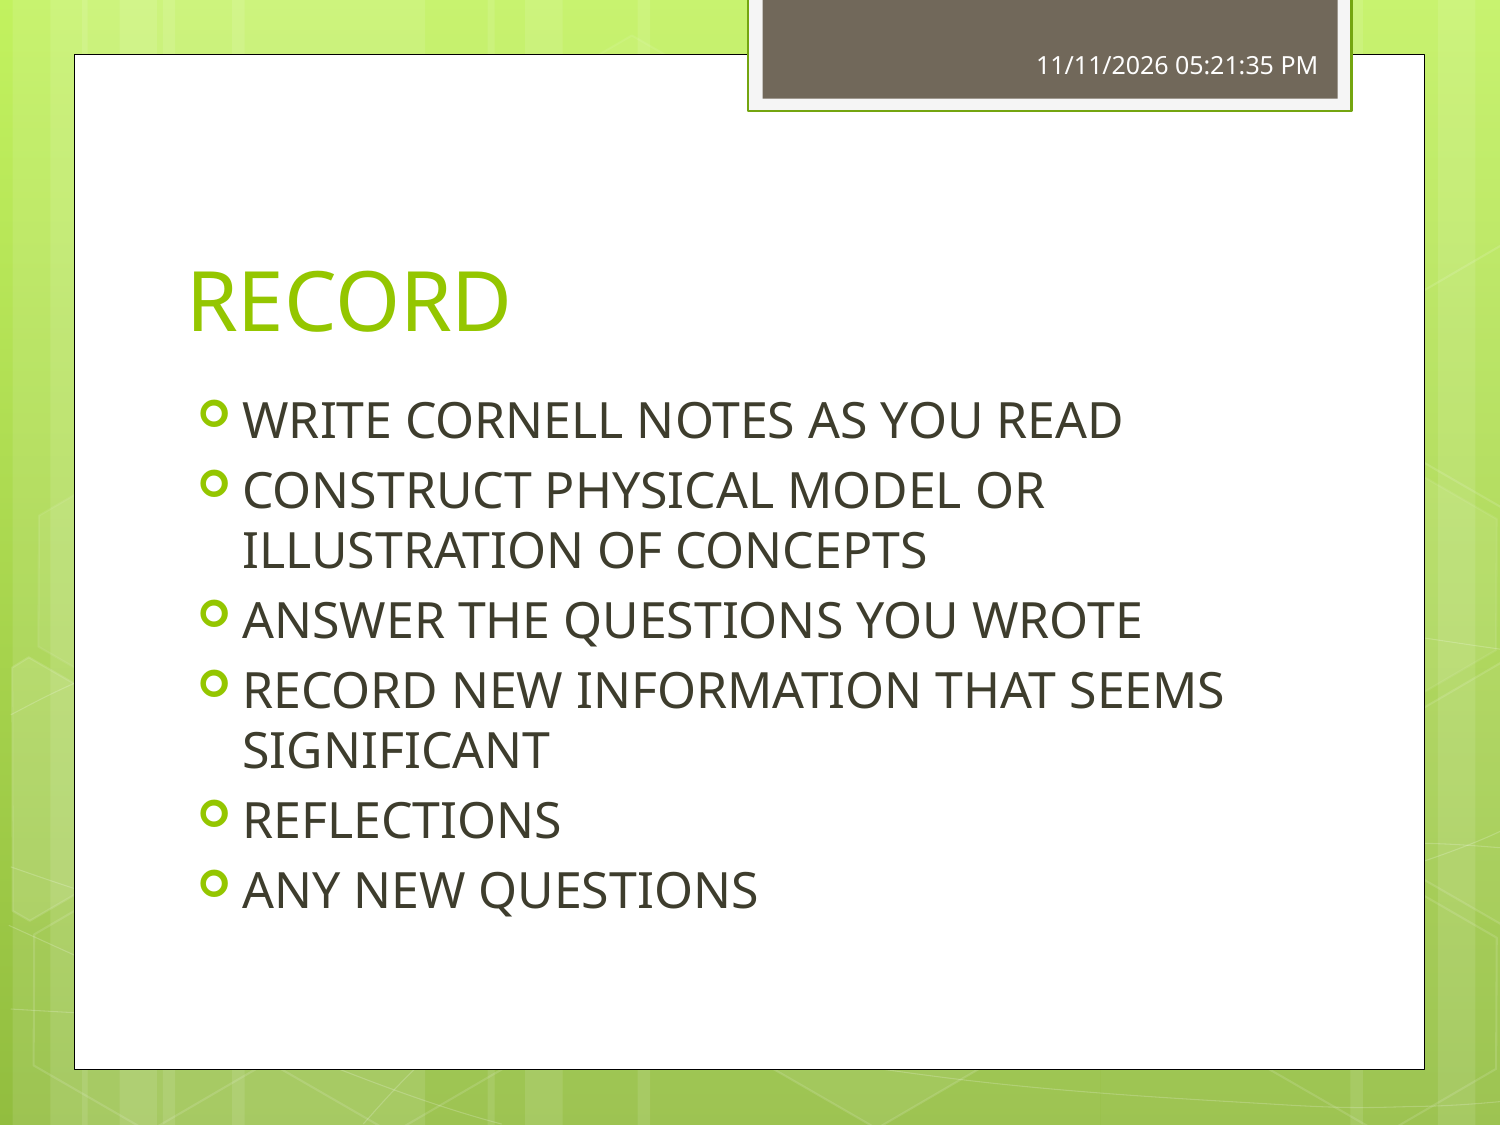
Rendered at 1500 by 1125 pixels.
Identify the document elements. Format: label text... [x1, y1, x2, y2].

title RECORD [171, 168, 1324, 357]
list WRITE CORNELL NOTES AS YOU READ CONSTRUCT PHYSICAL MODEL OR ILLUSTRATION OF CONCEPTS ANSWER THE QUESTIONS YOU WROTE RECORD NEW INFORMATION THAT SEEMS SIGNIFICANT REFLECTIONS ANY NEW QUESTIONS [171, 381, 1283, 957]
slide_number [983, 36, 1334, 97]
